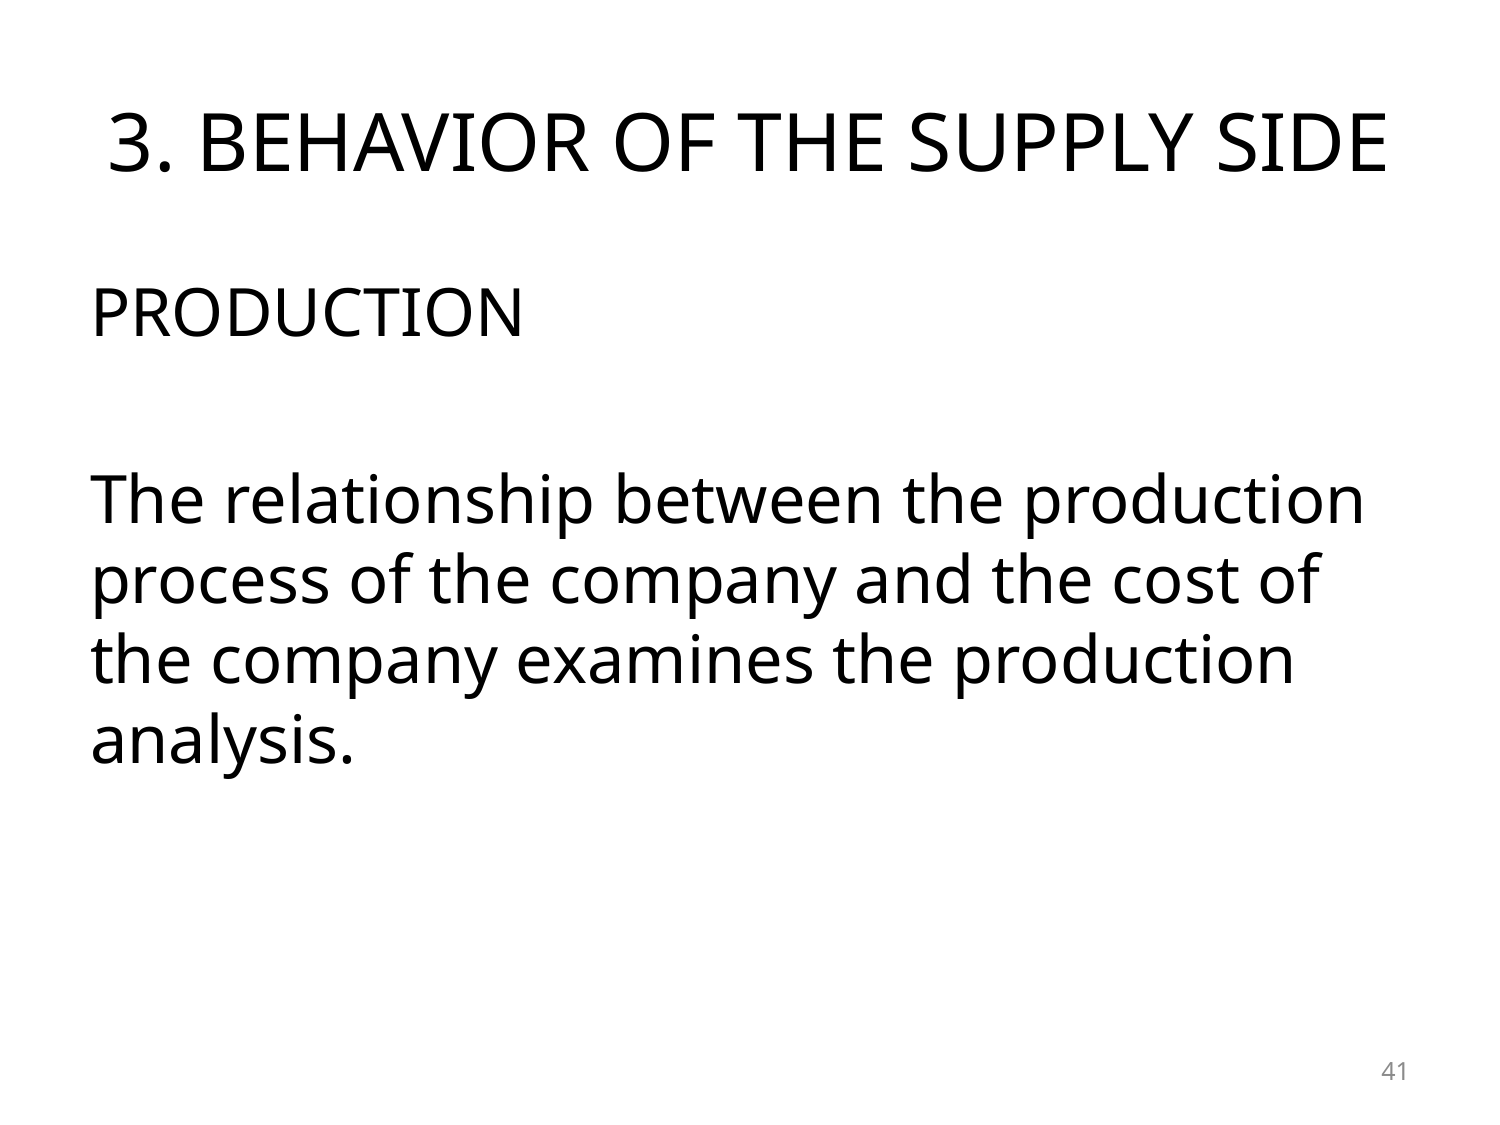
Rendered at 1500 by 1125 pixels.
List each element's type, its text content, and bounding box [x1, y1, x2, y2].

title 3. BEHAVIOR OF THE SUPPLY SIDE [75, 45, 1425, 233]
list PRODUCTION The relationship between the production process of the company and the cost of the company examines the production analysis. [75, 262, 1425, 1005]
slide_number 41 [1074, 1042, 1425, 1103]
